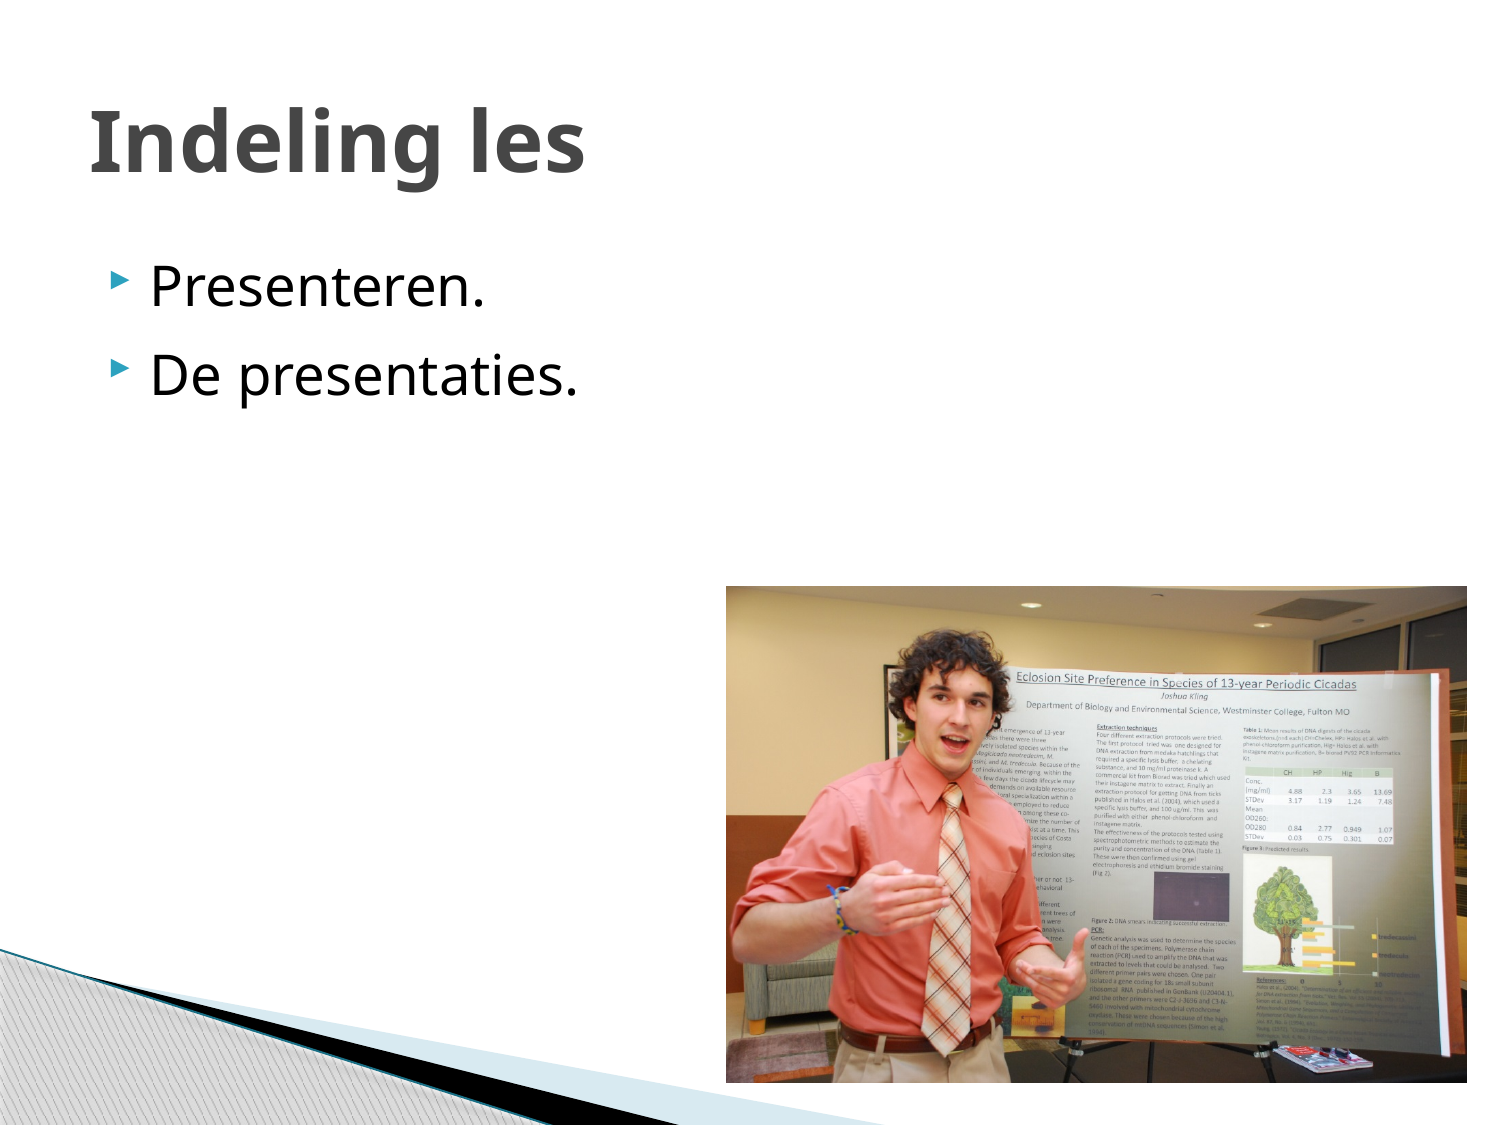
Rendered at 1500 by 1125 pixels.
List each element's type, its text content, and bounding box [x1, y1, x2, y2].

title Indeling les [75, 45, 1425, 233]
picture [725, 585, 1467, 1083]
list Presenteren. De presentaties. [75, 243, 1425, 986]
